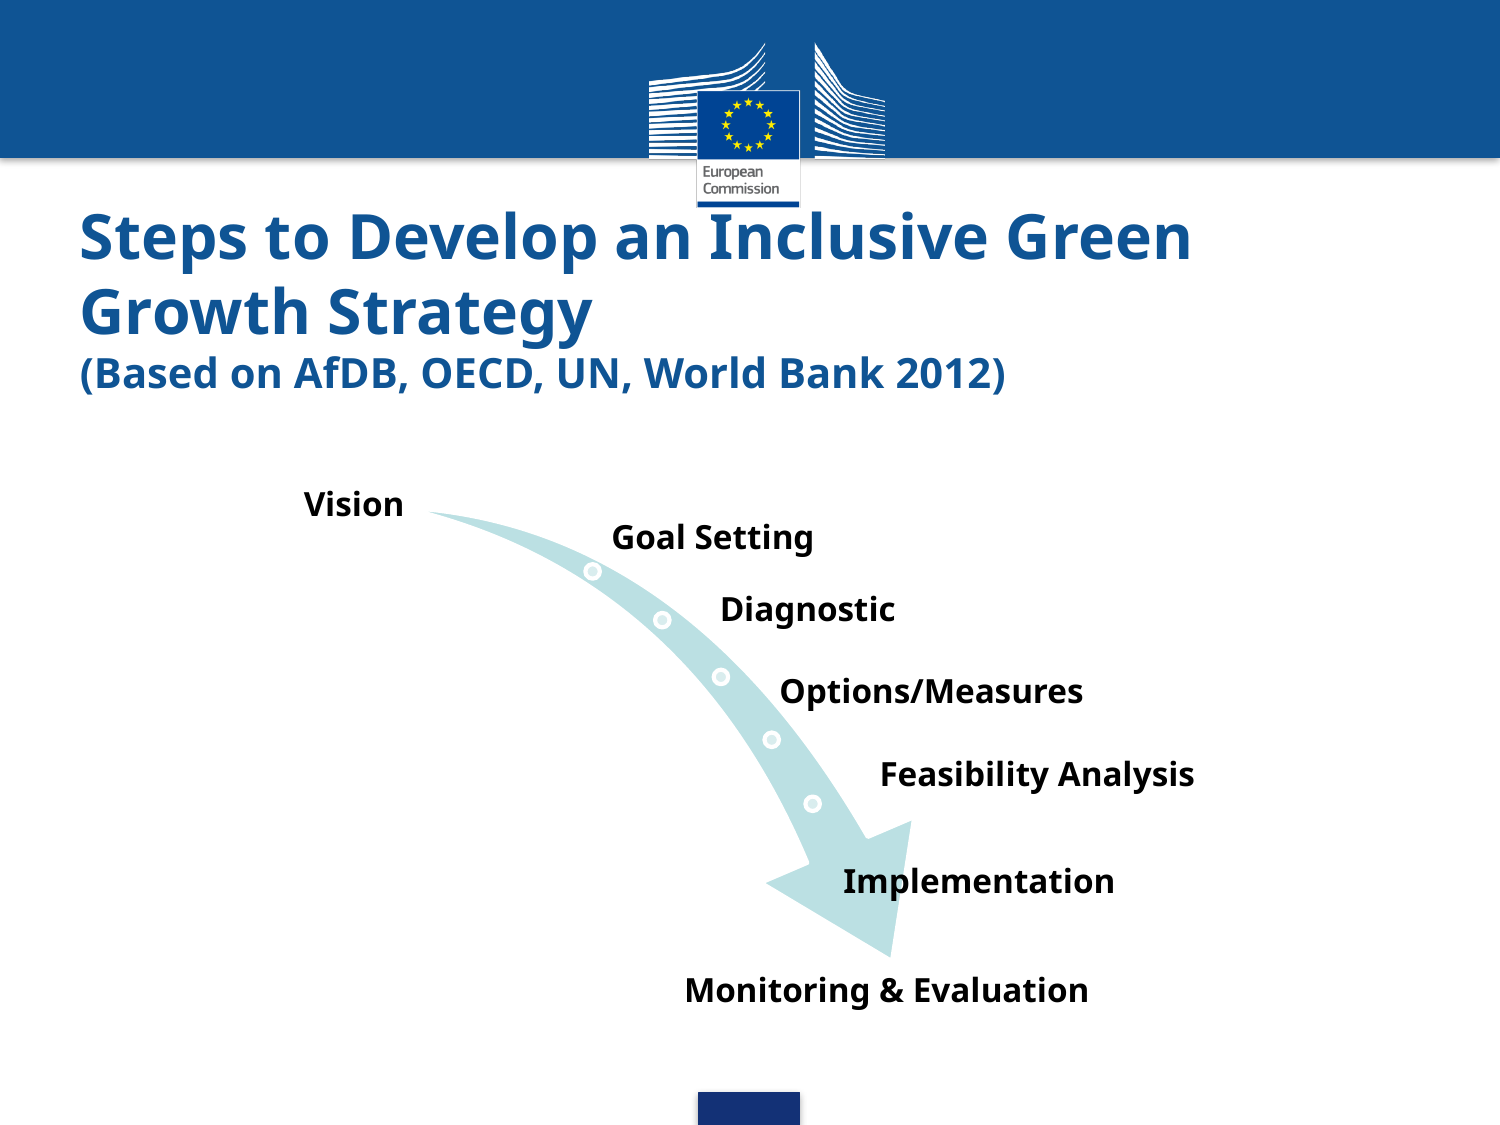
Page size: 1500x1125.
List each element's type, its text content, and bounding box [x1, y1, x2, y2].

picture [649, 42, 885, 208]
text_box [186, 391, 1318, 1059]
title Steps to Develop an Inclusive Green Growth Strategy (Based on AfDB, OECD, UN, World Bank 2012) [64, 219, 1415, 374]
